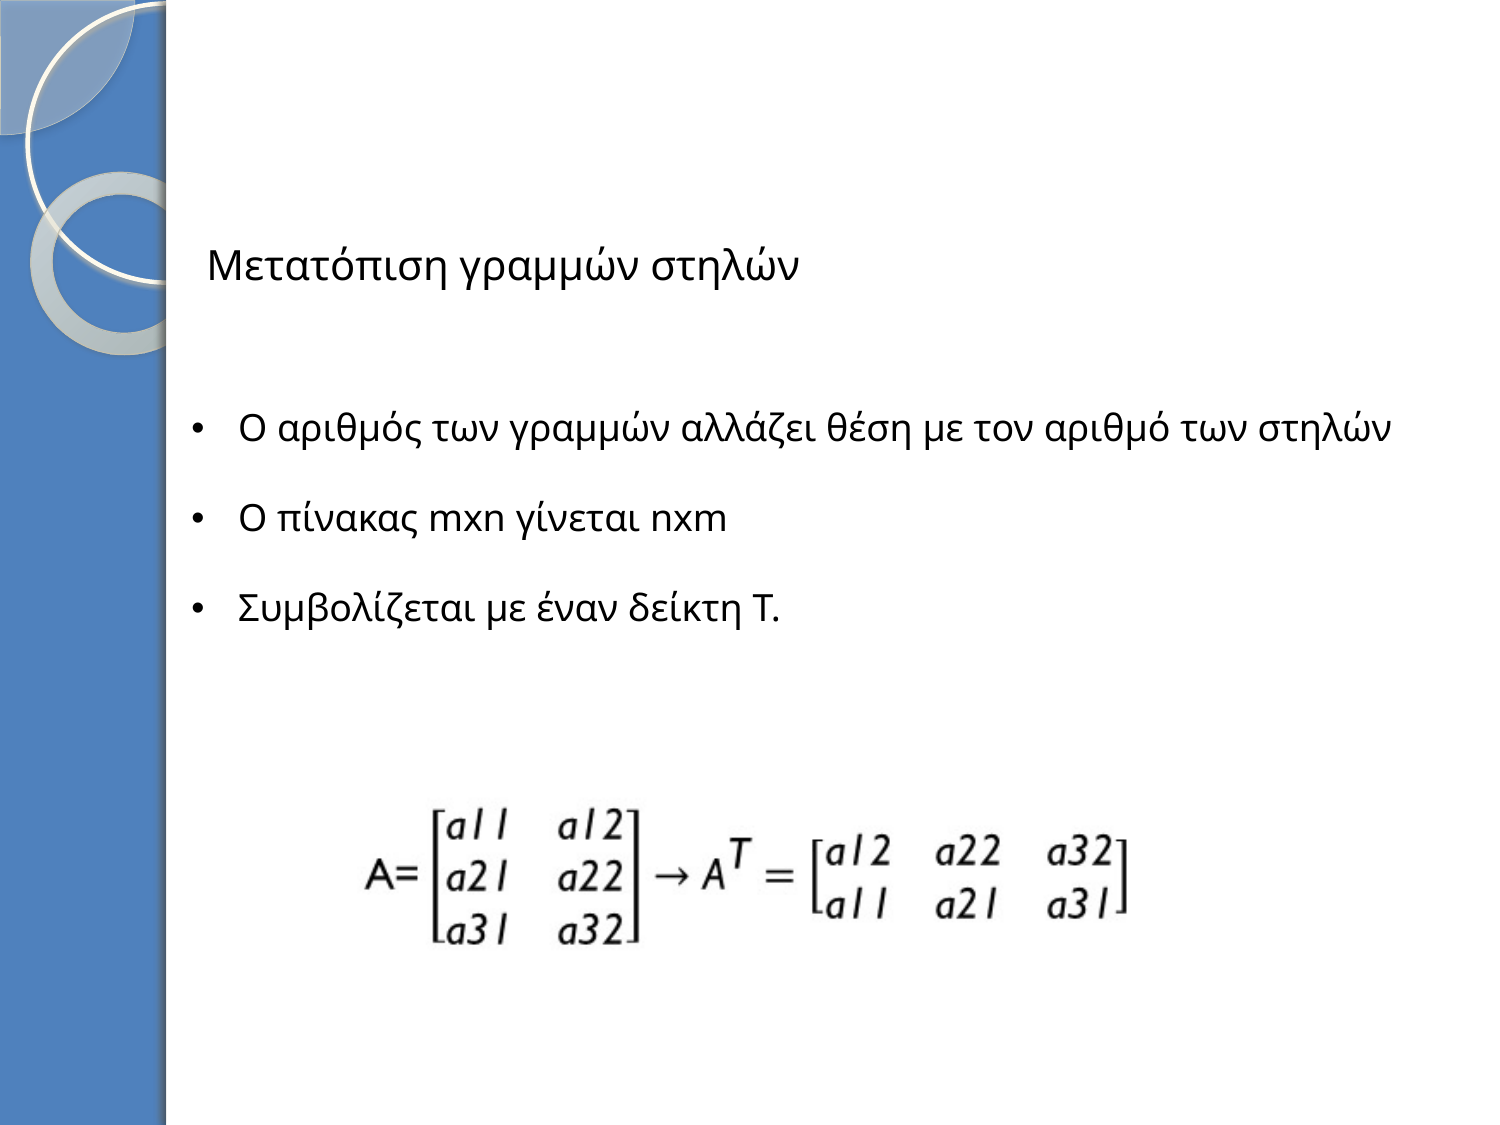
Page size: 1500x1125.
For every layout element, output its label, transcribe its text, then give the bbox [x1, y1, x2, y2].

text_box Ο αριθμός των γραμμών αλλάζει θέση με τον αριθμό των στηλών Ο πίνακας mxn γίνεται nxm Συμβολίζεται με έναν δείκτη Τ. [176, 397, 1409, 637]
text_box Μετατόπιση γραμμών στηλών [191, 231, 816, 297]
picture [343, 771, 1157, 970]
